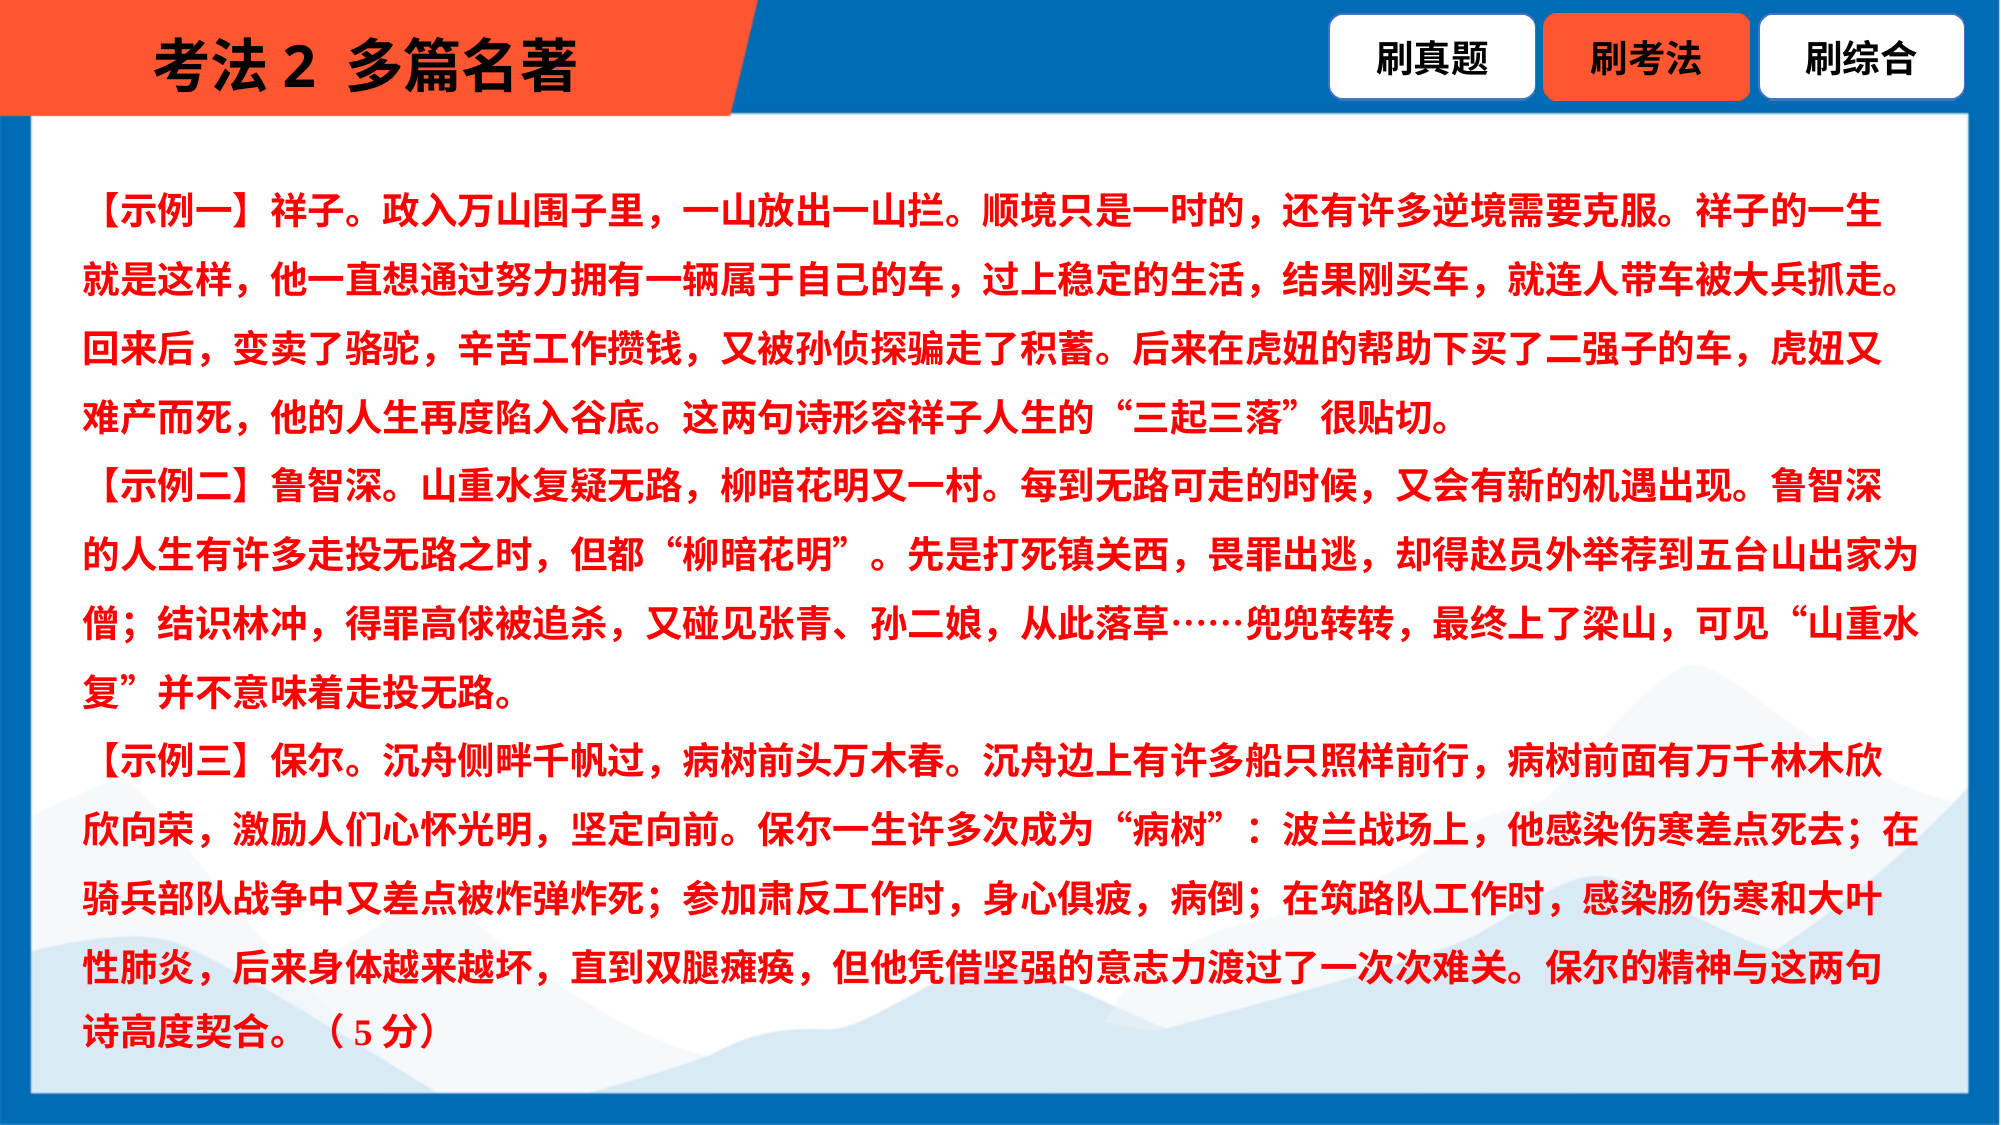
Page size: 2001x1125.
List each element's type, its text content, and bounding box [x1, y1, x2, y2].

text_box 【示例一】祥子。政入万山围子里，一山放出一山拦。顺境只是一时的，还有许多逆境需要克服。祥子的一生 就是这样，他一直想通过努力拥有一辆属于自己的车，过上稳定的生活，结果刚买车，就连人带车被大兵抓走。 回来后，变卖了骆驼，辛苦工作攒钱，又被孙侦探骗走了积蓄。后来在虎妞的帮助下买了二强子的车，虎妞又 难产而死，他的人生再度陷入谷底。这两句诗形容祥子人生的“三起三落”很贴切。 【示例二】鲁智深。山重水复疑无路，柳暗花明又一村。每到无路可走的时候，又会有新的机遇出现。鲁智深 的人生有许多走投无路之时，但都“柳暗花明”。先是打死镇关西，畏罪出逃，却得赵员外举荐到五台山出家为 僧；结识林冲，得罪高俅被追杀，又碰见张青、孙二娘，从此落草……兜兜转转，最终上了梁山，可见“山重水 复”并不意味着走投无路。 【示例三】保尔。沉舟侧畔千帆过，病树前头万木春。沉舟边上有许多船只照样前行，病树前面有万千林木欣 欣向荣，激励人们心怀光明，坚定向前。保尔一生许多次成为“病树”：波兰战场上，他感染伤寒差点死去；在 骑兵部队战争中又差点被炸弹炸死；参加肃反工作时，身心俱疲，病倒；在筑路队工作时，感染肠伤寒和大叶 性肺炎，后来身体越来越坏，直到双腿瘫痪，但他凭借坚强的意志力渡过了一次次难关。保尔的精神与这两句 诗高度契合。（5分） [82, 163, 1917, 1047]
picture [0, 0, 2000, 1125]
